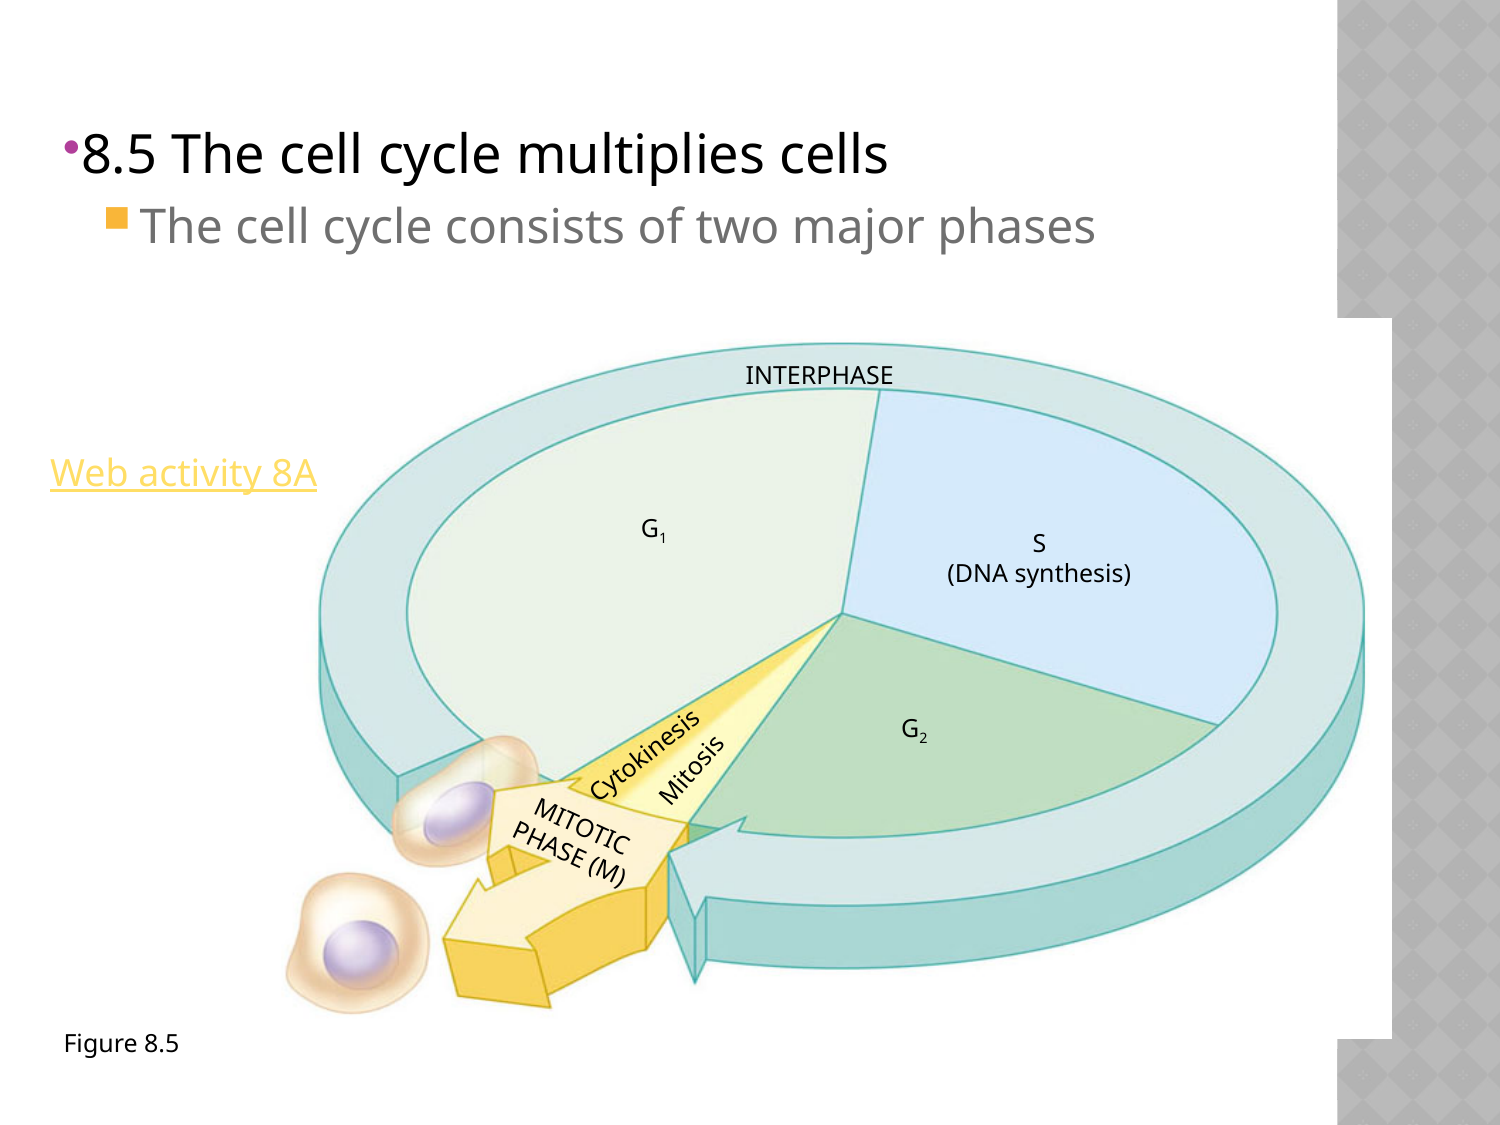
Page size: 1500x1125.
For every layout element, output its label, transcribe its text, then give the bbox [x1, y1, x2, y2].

text_box Figure 8.5 [48, 1020, 195, 1065]
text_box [259, 318, 1393, 1040]
text_box Web activity 8A [35, 441, 253, 508]
list 8.5 The cell cycle multiplies cells The cell cycle consists of two major phases [50, 112, 1450, 334]
